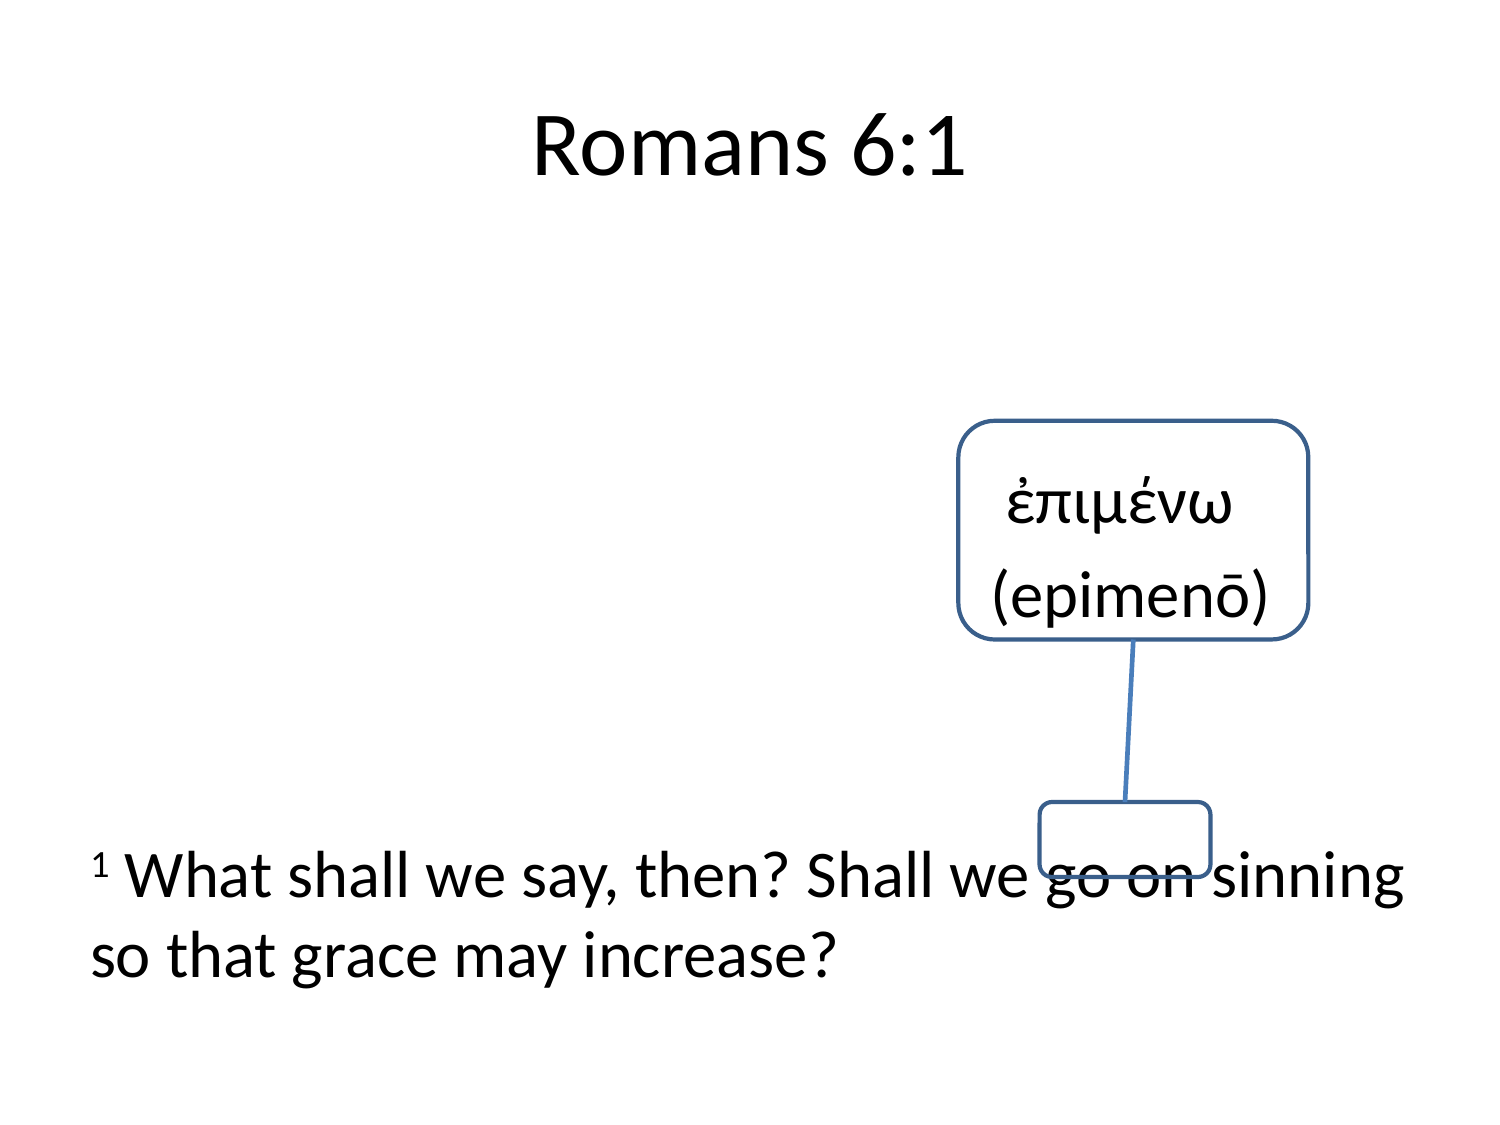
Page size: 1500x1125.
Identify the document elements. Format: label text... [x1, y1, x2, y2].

list ἐπιμένω (epimenō) 1 What shall we say, then? Shall we go on sinning so that grace may increase? [75, 262, 1425, 1005]
title Romans 6:1 [75, 45, 1425, 233]
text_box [1124, 639, 1134, 803]
text_box [1037, 799, 1213, 880]
text_box [956, 418, 1311, 642]
